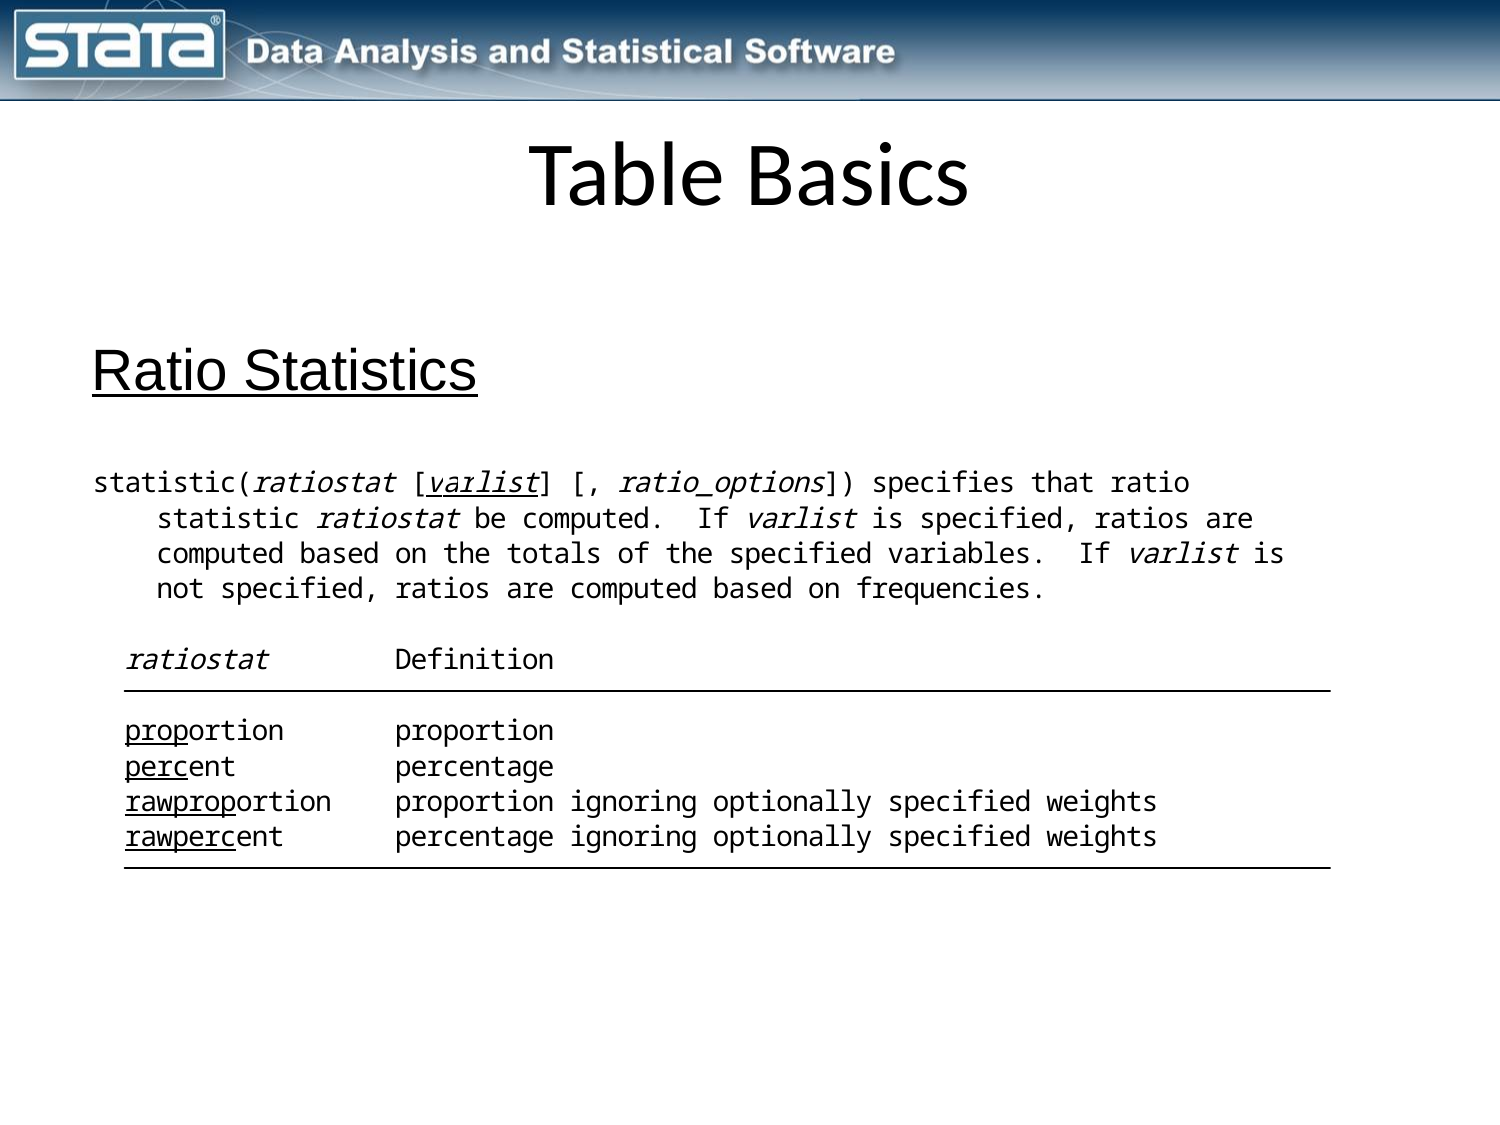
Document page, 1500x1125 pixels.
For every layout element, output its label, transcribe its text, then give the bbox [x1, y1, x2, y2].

title Table Basics [0, 100, 1500, 238]
picture [0, 0, 1500, 100]
picture [74, 462, 1331, 888]
text_box Ratio Statistics [76, 324, 493, 410]
